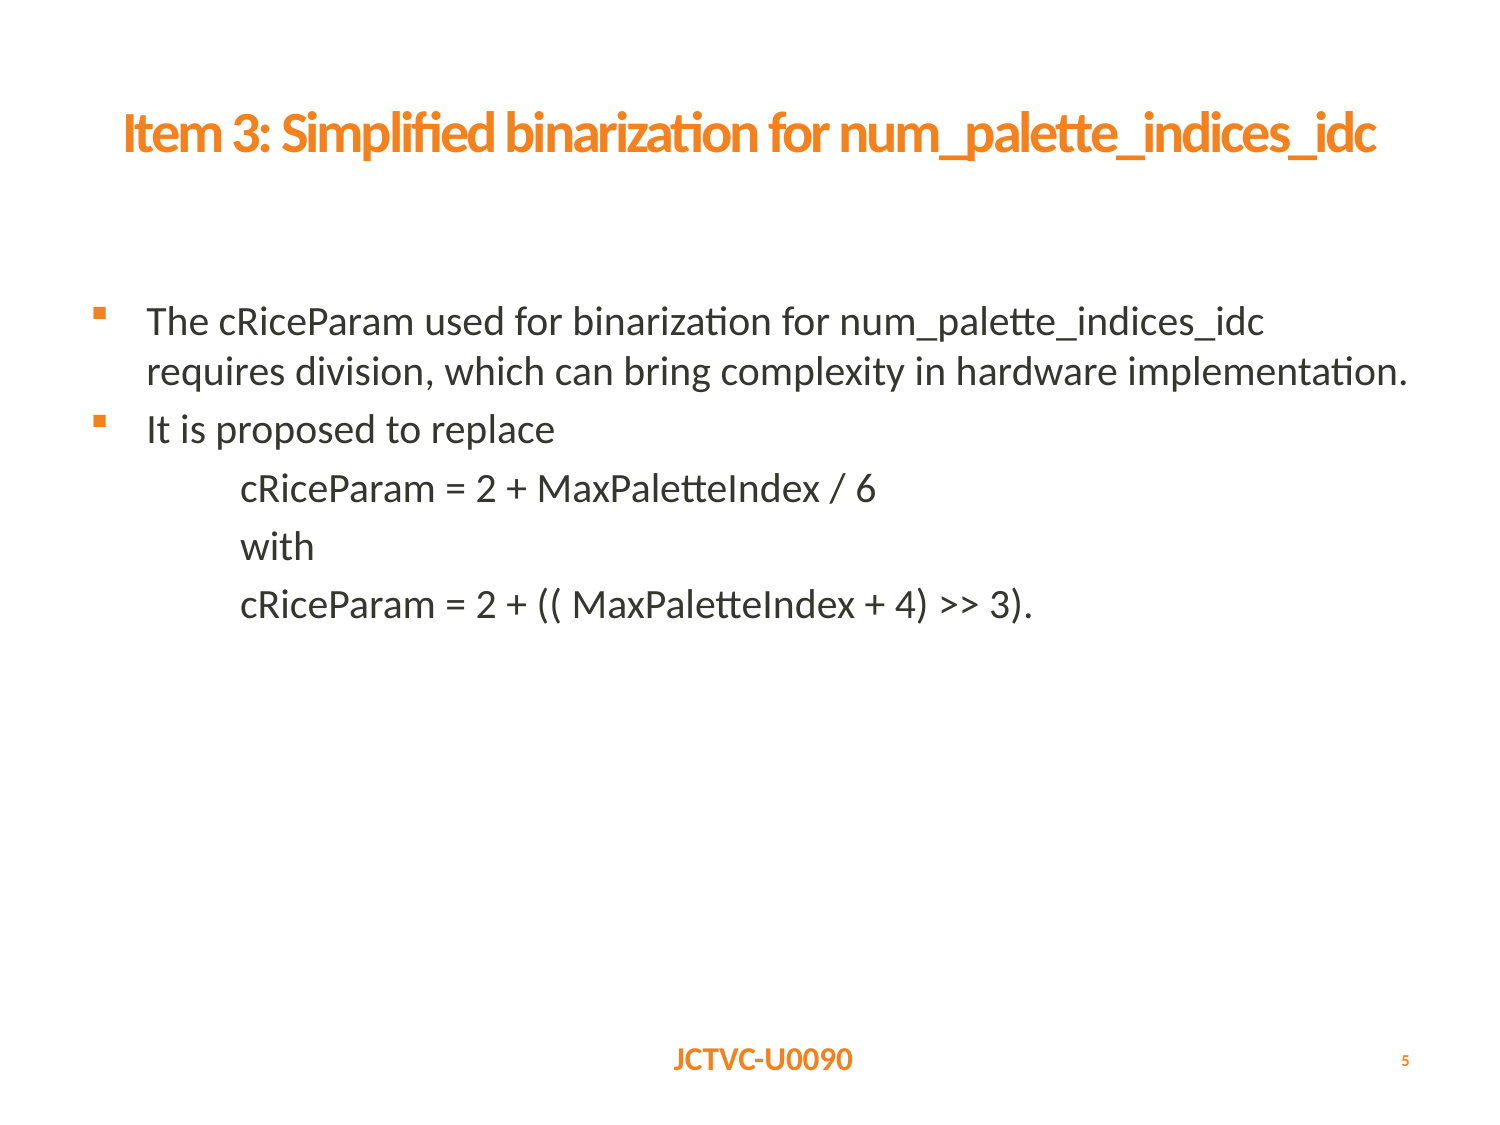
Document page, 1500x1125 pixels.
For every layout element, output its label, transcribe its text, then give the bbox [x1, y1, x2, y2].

slide_number 5 [1251, 1029, 1425, 1090]
title Item 3: Simplified binarization for num_palette_indices_idc [75, 99, 1425, 286]
list The cRiceParam used for binarization for num_palette_indices_idc requires division, which can bring complexity in hardware implementation. It is proposed to replace cRiceParam = 2 + MaxPaletteIndex / 6 with cRiceParam = 2 + (( MaxPaletteIndex + 4) >> 3). [75, 286, 1425, 990]
